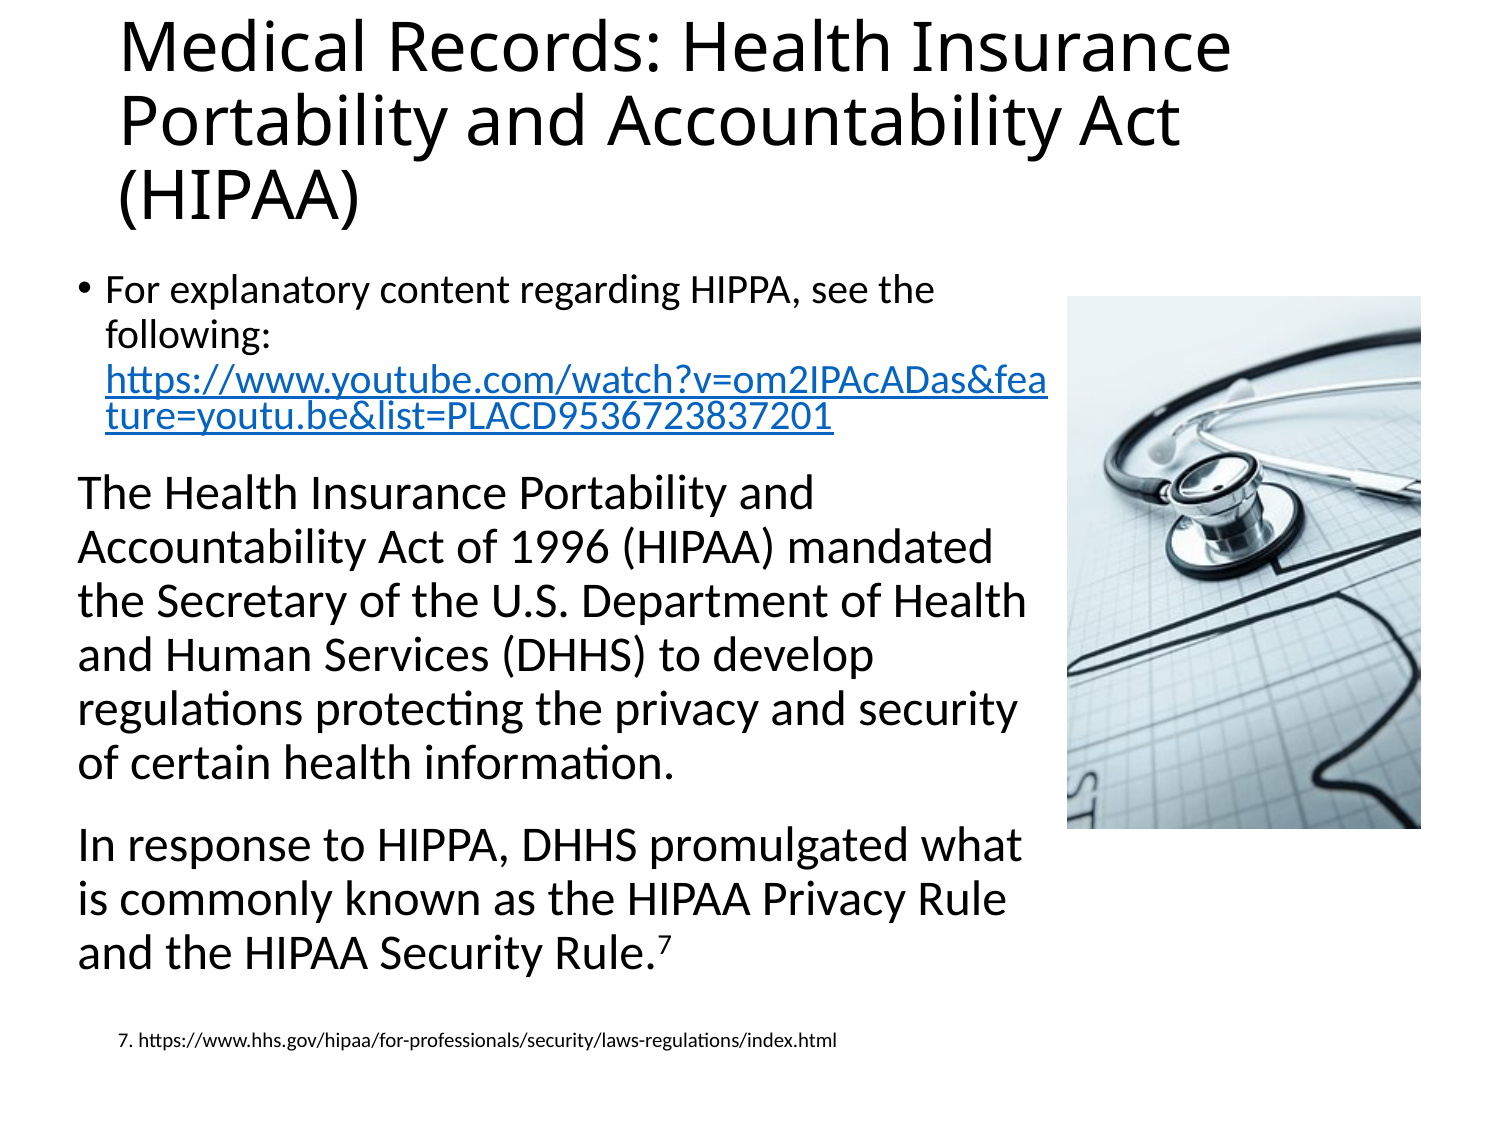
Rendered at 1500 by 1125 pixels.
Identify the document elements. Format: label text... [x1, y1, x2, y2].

text_box 7. https://www.hhs.gov/hipaa/for-professionals/security/laws-regulations/index.html [103, 1019, 1397, 1060]
list For explanatory content regarding HIPPA, see the following: https://www.youtube.com/watch?v=om2IPAcADas&feature=youtu.be&list=PLACD9536723837201 The Health Insurance Portability and Accountability Act of 1996 (HIPAA) mandated the Secretary of the U.S. Department of Health and Human Services (DHHS) to develop regulations protecting the privacy and security of certain health information. In response to HIPPA, DHHS promulgated what is commonly known as the HIPAA Privacy Rule and the HIPAA Security Rule.7 [62, 259, 1071, 1081]
picture [1067, 296, 1421, 829]
title Medical Records: Health Insurance Portability and Accountability Act (HIPAA) [102, 14, 1398, 233]
